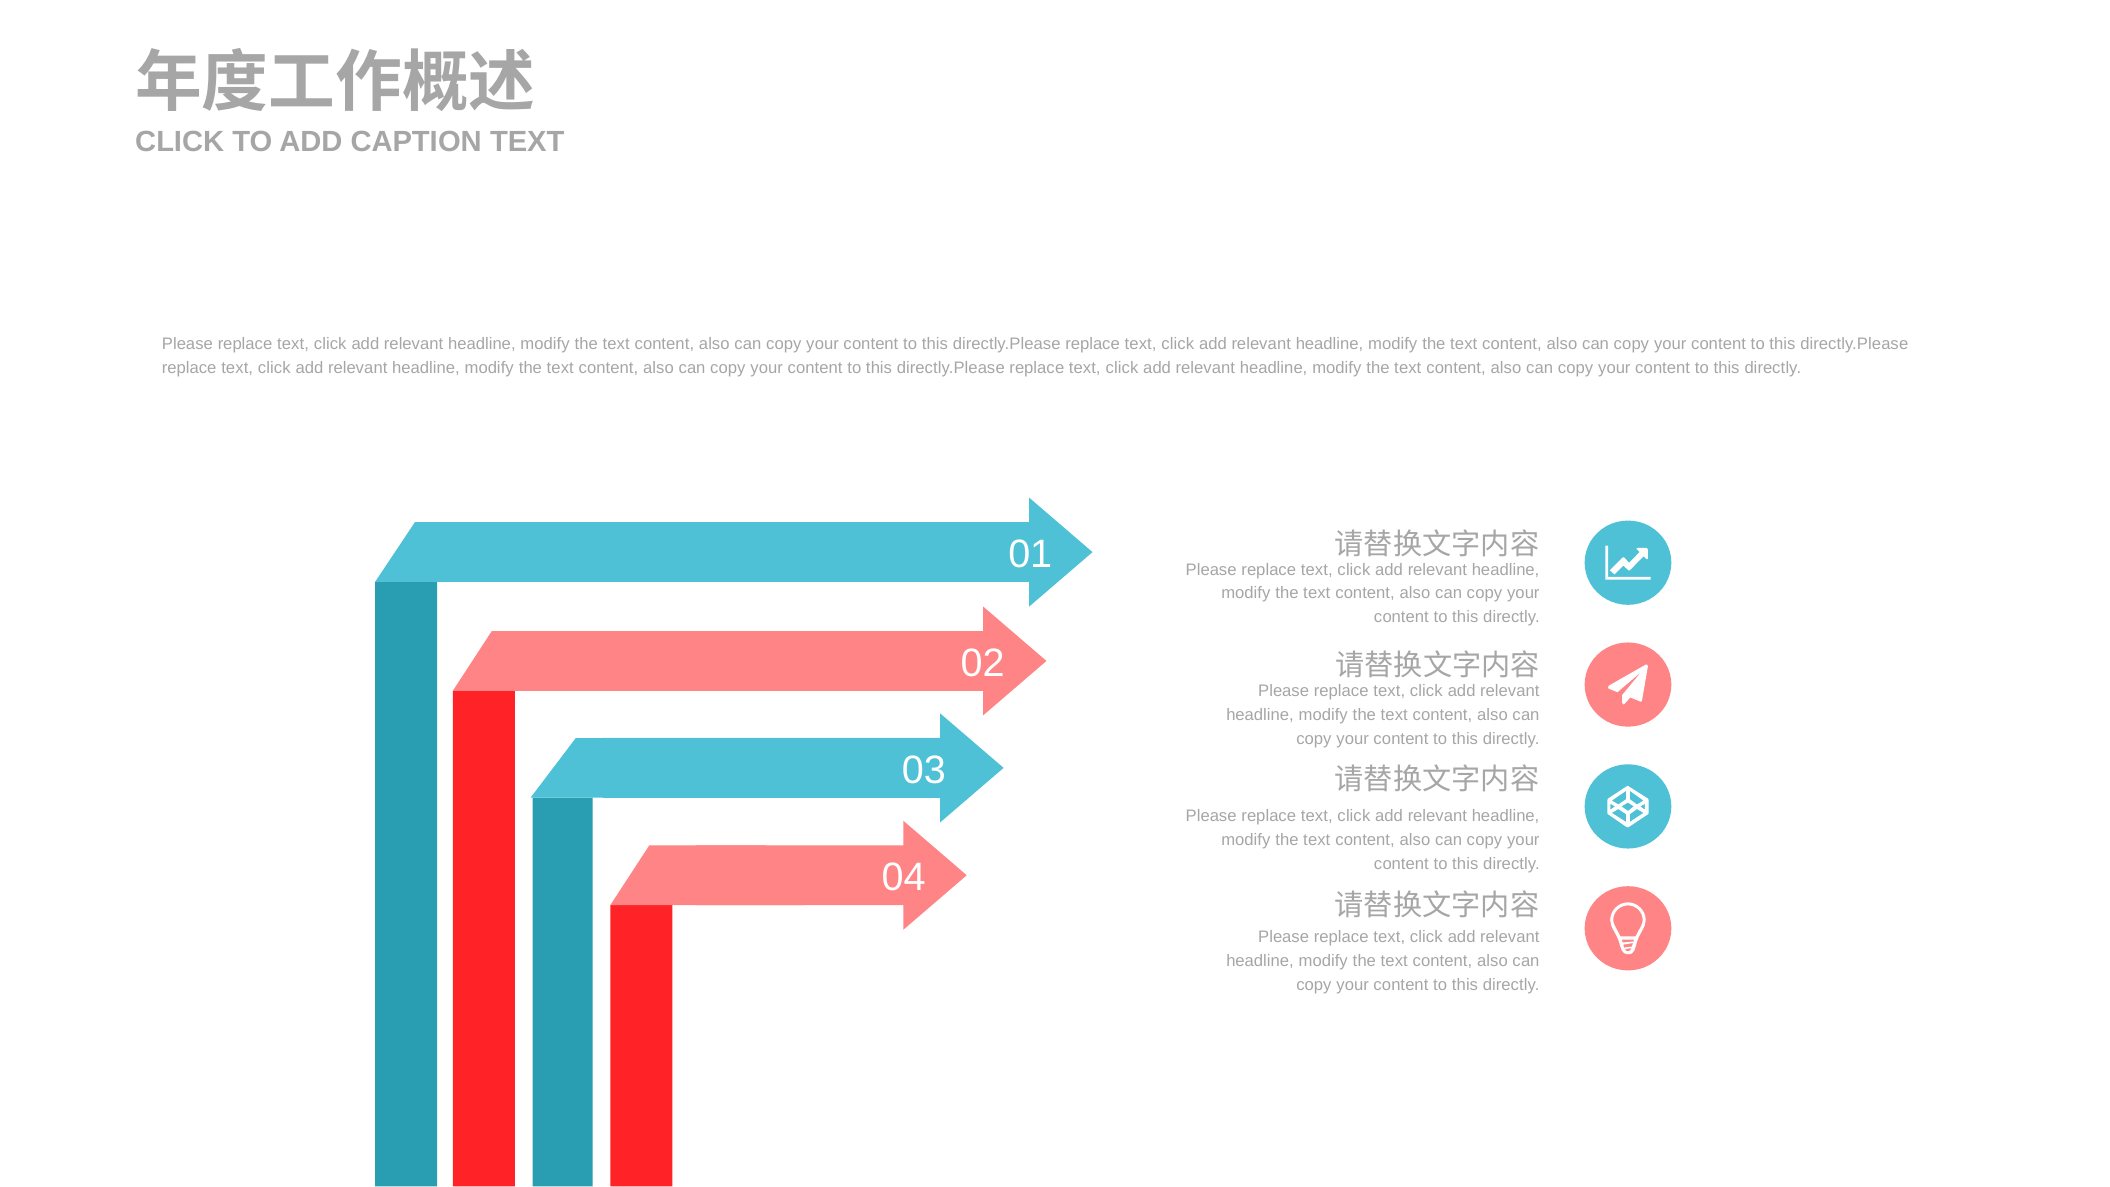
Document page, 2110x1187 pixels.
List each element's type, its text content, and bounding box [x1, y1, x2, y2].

text_box [452, 716, 516, 1187]
text_box Please replace text, click add relevant headline, modify the text content, also can copy your content to this directly.Please replace text, click add relevant headline, modify the text content, also can copy your content to this directly.Please replace text, click add relevant headline, modify the text content, also can copy your content to this directly.Please replace text, click add relevant headline, modify the text content, also can copy your content to this directly. [161, 329, 1965, 377]
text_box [1584, 520, 1672, 605]
text_box [609, 904, 673, 1187]
text_box CLICK TO ADD CAPTION TEXT [135, 122, 596, 158]
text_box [530, 713, 1004, 823]
text_box [531, 823, 594, 1187]
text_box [375, 497, 1093, 607]
text_box [374, 581, 438, 1187]
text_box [1584, 764, 1672, 849]
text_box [1189, 885, 1541, 993]
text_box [452, 606, 1047, 716]
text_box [1584, 886, 1672, 971]
text_box 年度工作概述 [135, 38, 596, 119]
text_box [1584, 642, 1672, 727]
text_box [1185, 760, 1541, 872]
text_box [610, 820, 967, 930]
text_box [1189, 639, 1541, 747]
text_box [1185, 518, 1541, 625]
